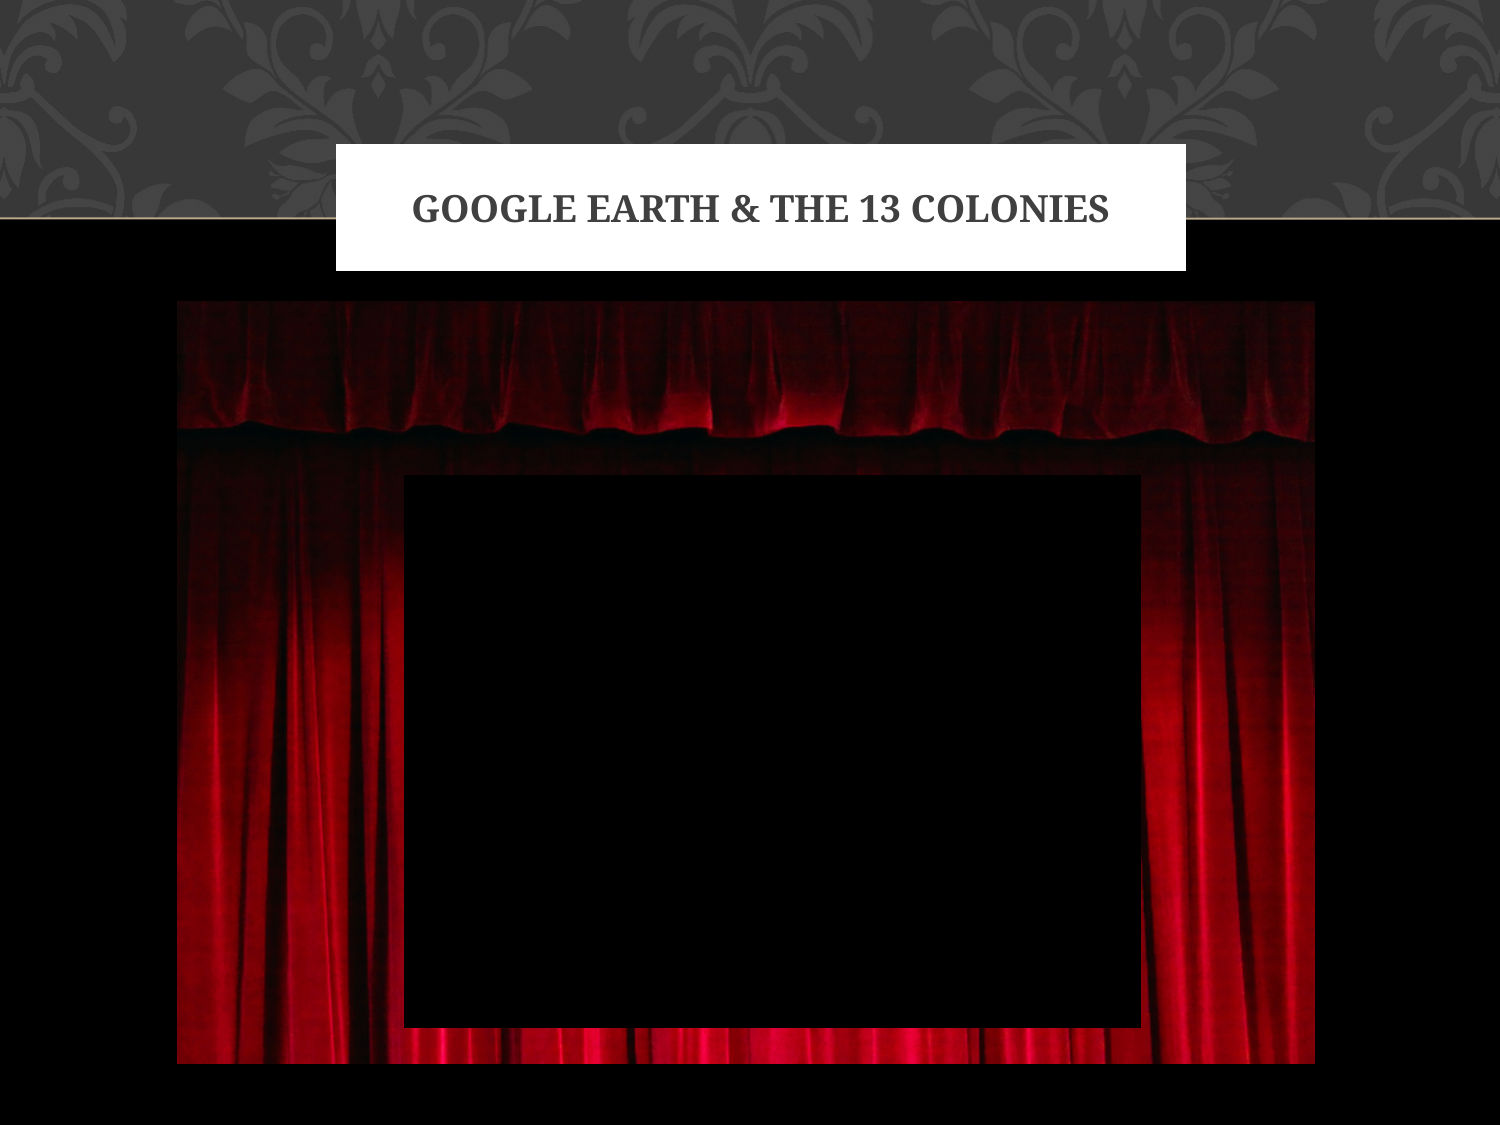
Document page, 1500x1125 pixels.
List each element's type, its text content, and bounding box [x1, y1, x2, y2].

title GOOGLE EARTH & the 13 Colonies [336, 144, 1186, 271]
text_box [403, 474, 1142, 1029]
picture [176, 300, 1315, 1064]
